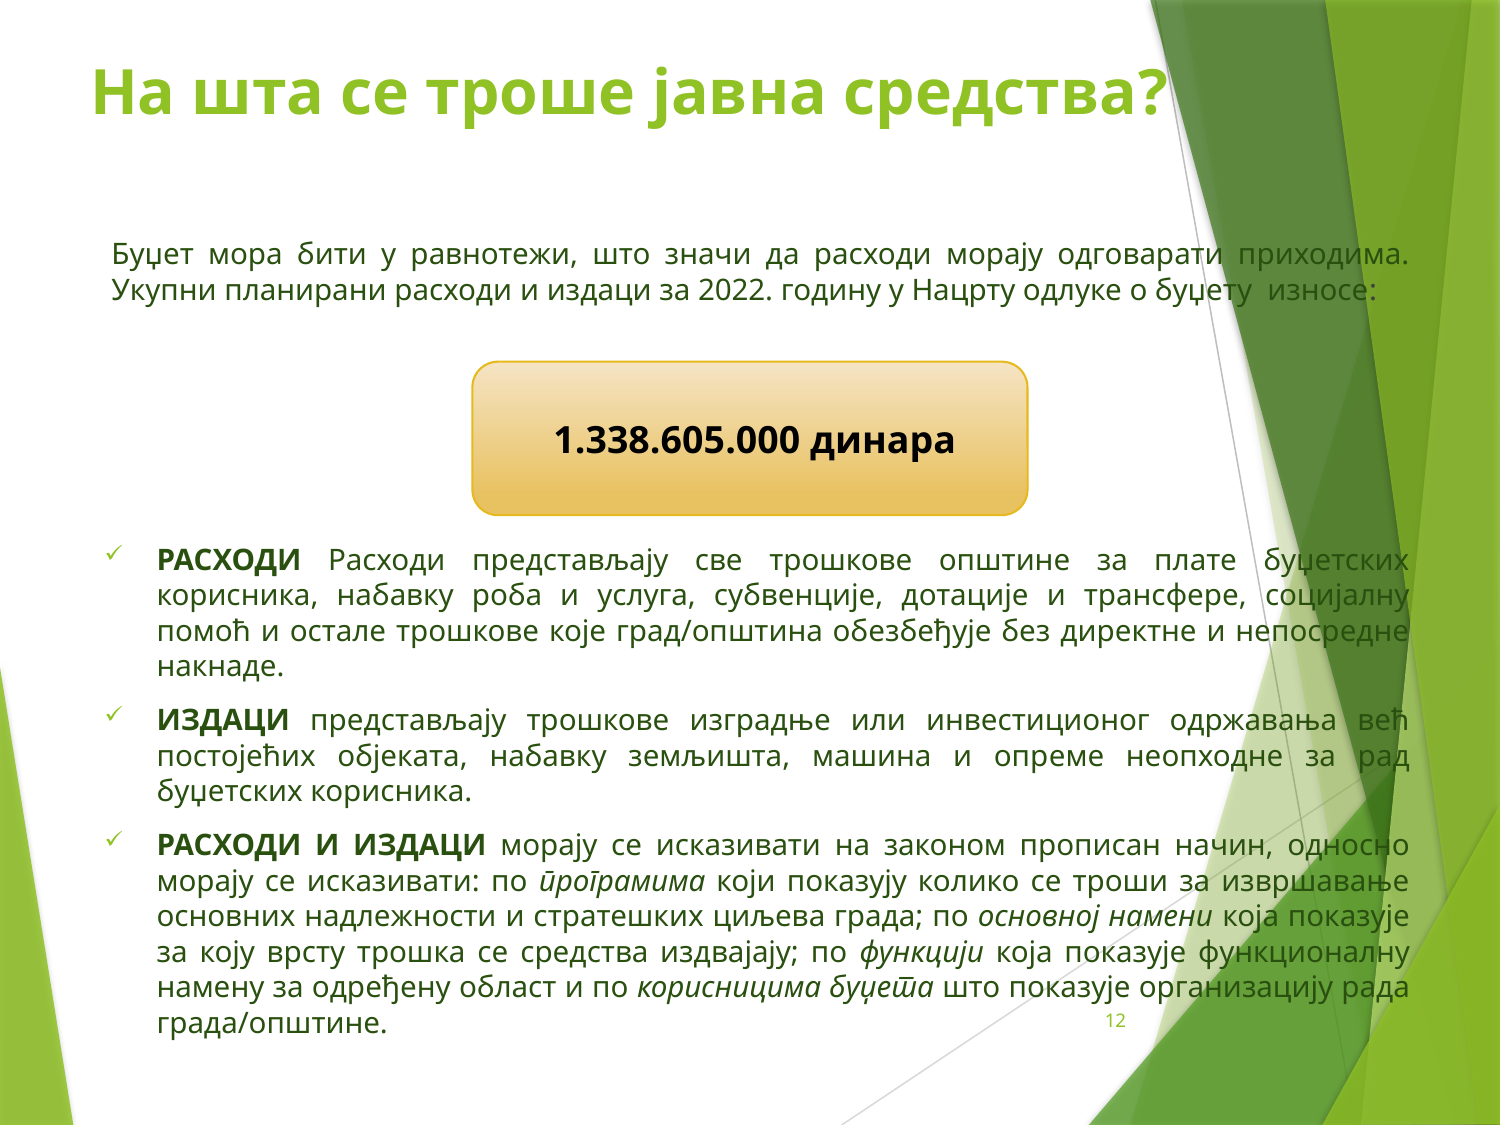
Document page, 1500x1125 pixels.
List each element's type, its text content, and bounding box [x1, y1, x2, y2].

title На шта се троше јавна средства? [75, 45, 1425, 173]
slide_number 12 [1057, 991, 1142, 1051]
list Буџет мора бити у равнотежи, што значи да расходи морају одговарати приходима. Укупни планирани расходи и издаци за 2022. годину у Нацрту одлуке о буџету износе: РАСХОДИ Расходи представљају све трошкове општине за плате буџетских корисника, набавку роба и услуга, субвенције, дотације и трансфере, социјалну помоћ и остале трошкове које град/општина обезбеђује без директне и непосредне накнаде. ИЗДАЦИ представљају трошкове изградње или инвестиционог одржавања већ постојећих објеката, набавку земљишта, машина и опрeме неопходне за рад буџетских корисника. РАСХОДИ И ИЗДАЦИ морају се исказивати на законом прописан начин, односно морају се исказивати: по програмима који показују колико се троши за извршавање основних надлежности и стратешких циљева града; по основној намени која показује за коју врсту трошка се средства издвајају; по функцији која показује функционалну намену за одређену област и по корисницима буџета што показује организацију рада града/општине. [75, 227, 1425, 1059]
text_box 1.338.605.000 динара [471, 360, 1029, 517]
